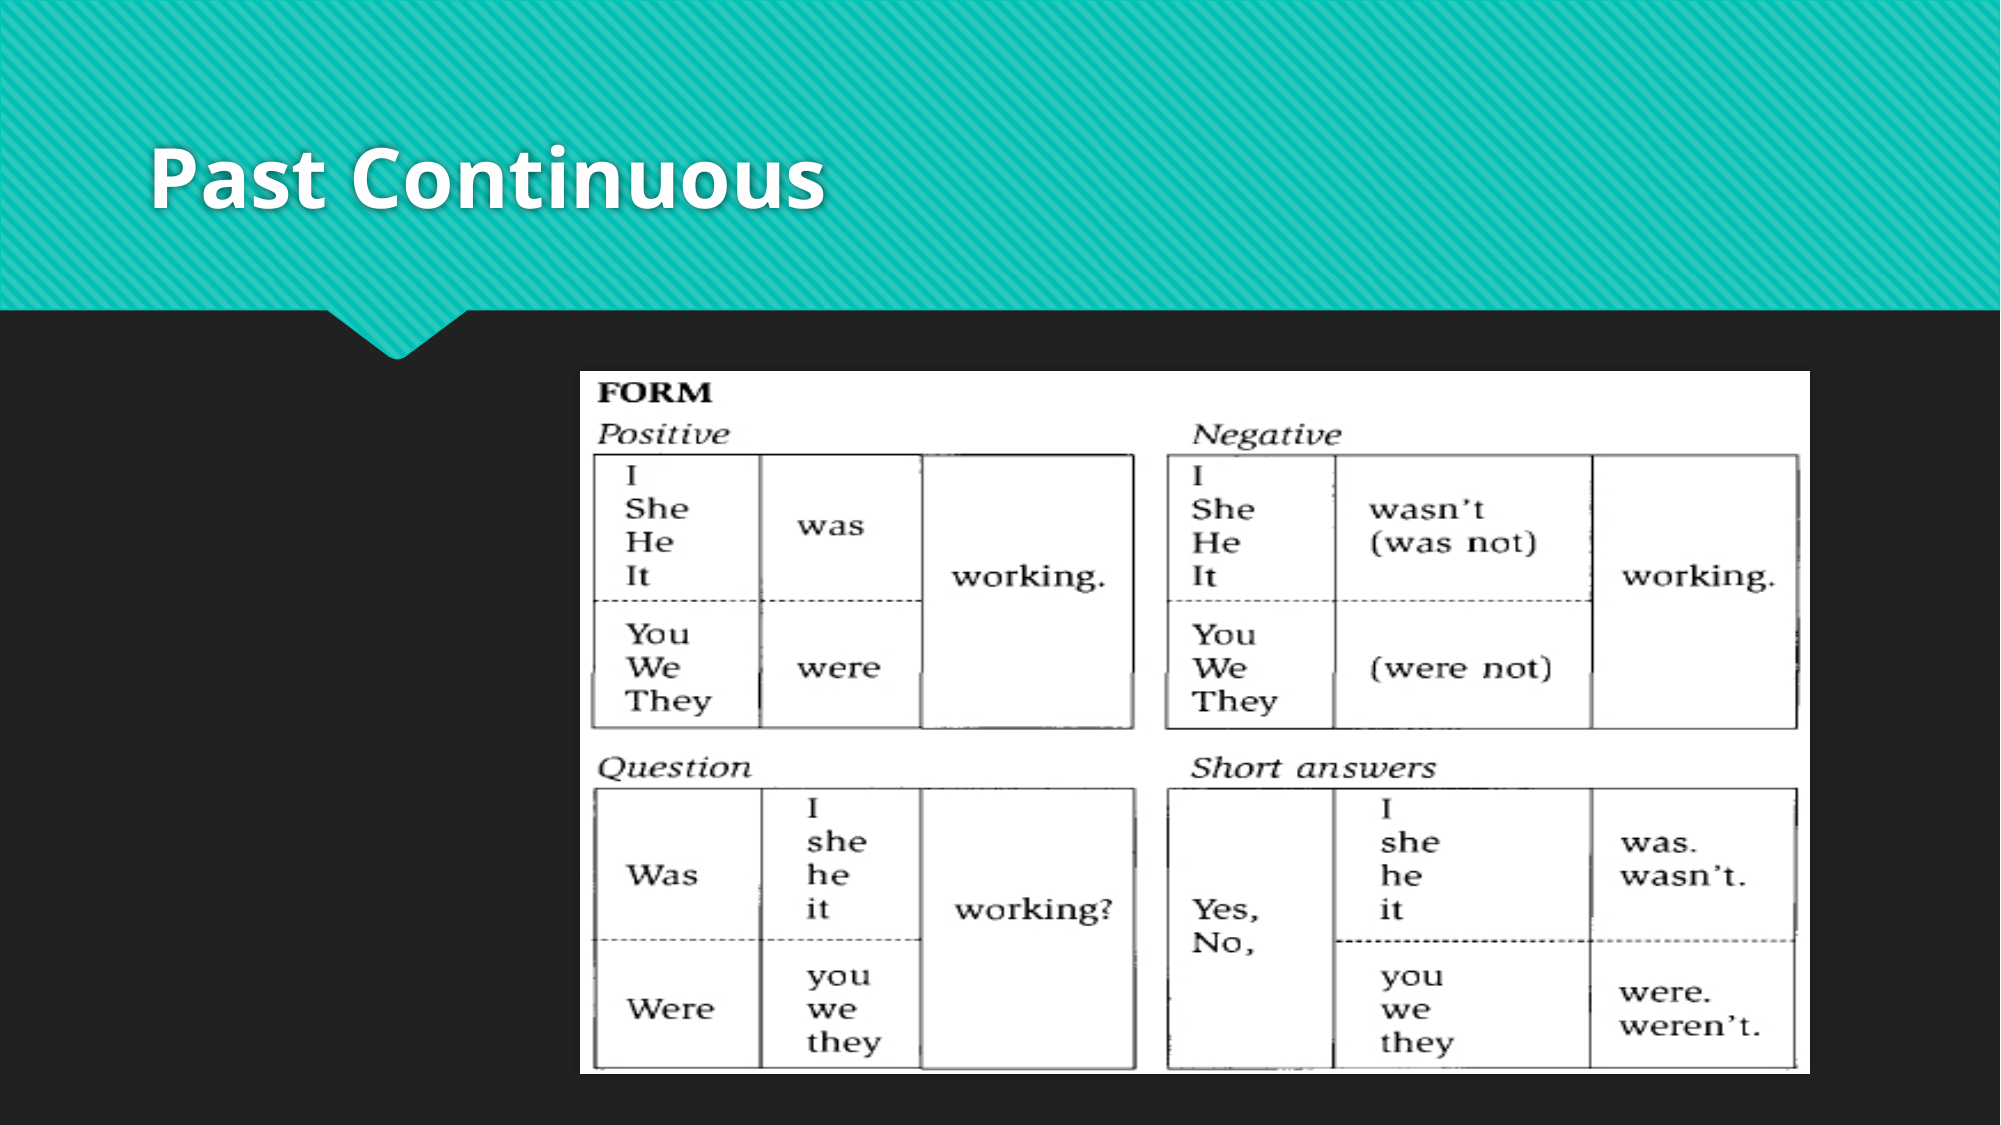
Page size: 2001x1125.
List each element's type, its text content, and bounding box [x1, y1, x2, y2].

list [580, 371, 1810, 1074]
title Past Continuous [132, 73, 1868, 233]
